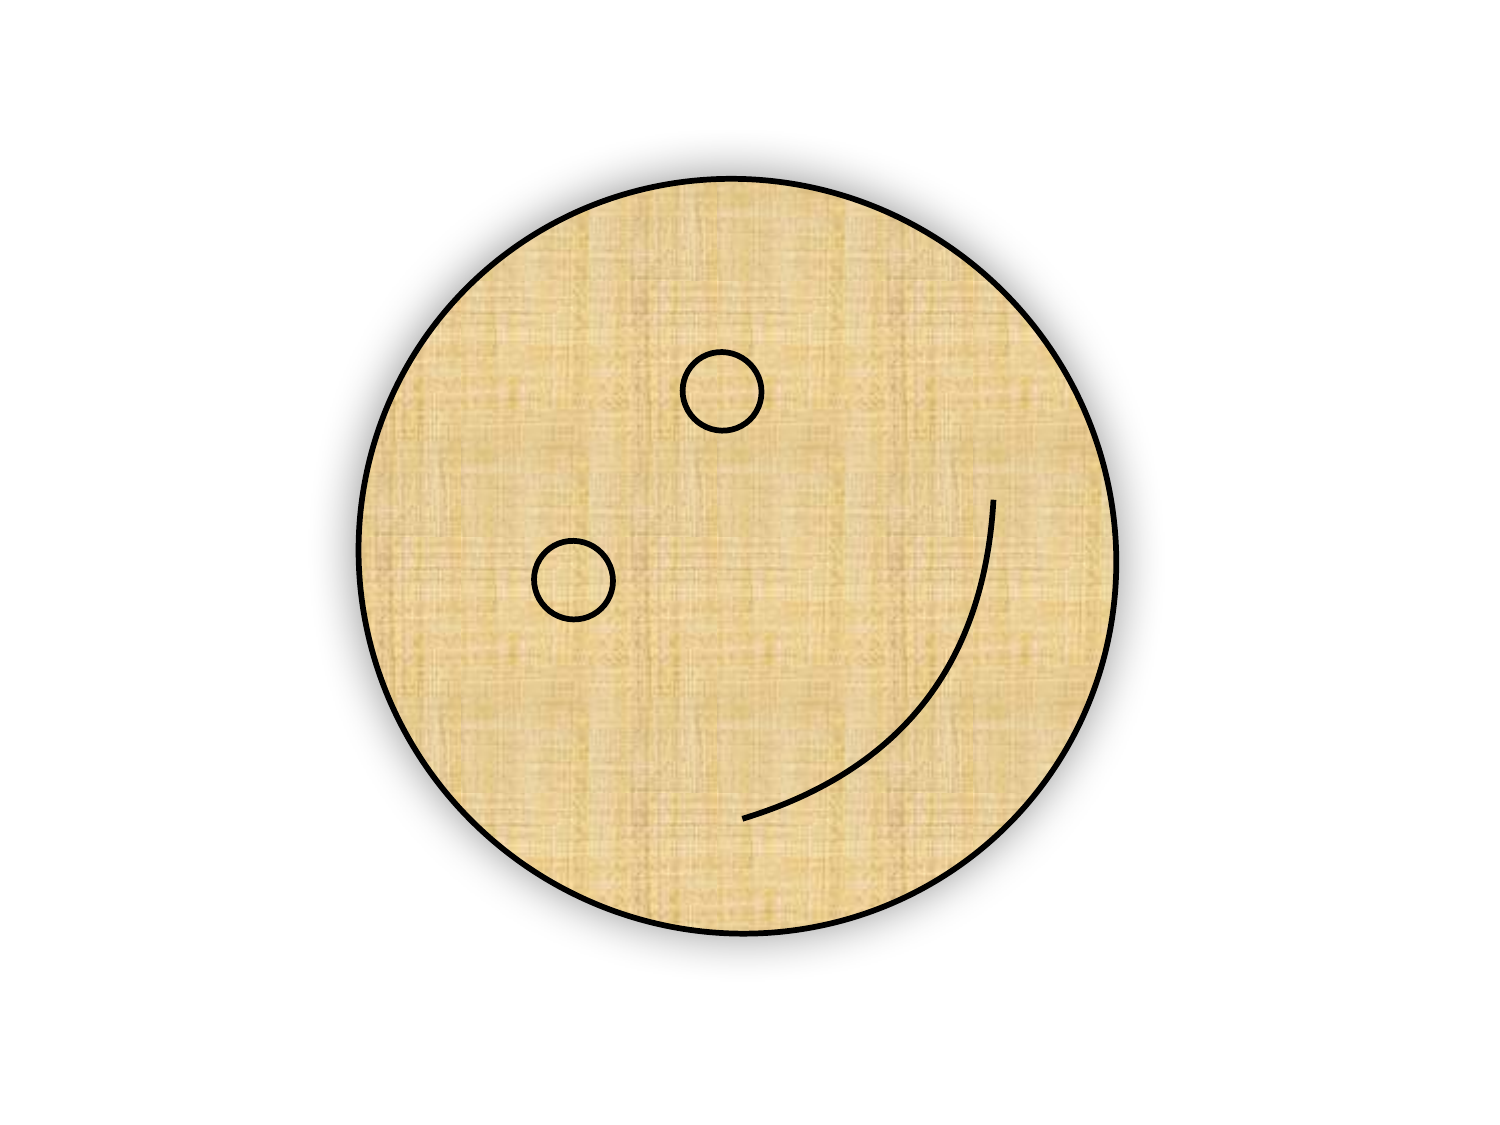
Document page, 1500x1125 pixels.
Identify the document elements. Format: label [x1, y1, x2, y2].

text_box [356, 176, 1119, 936]
